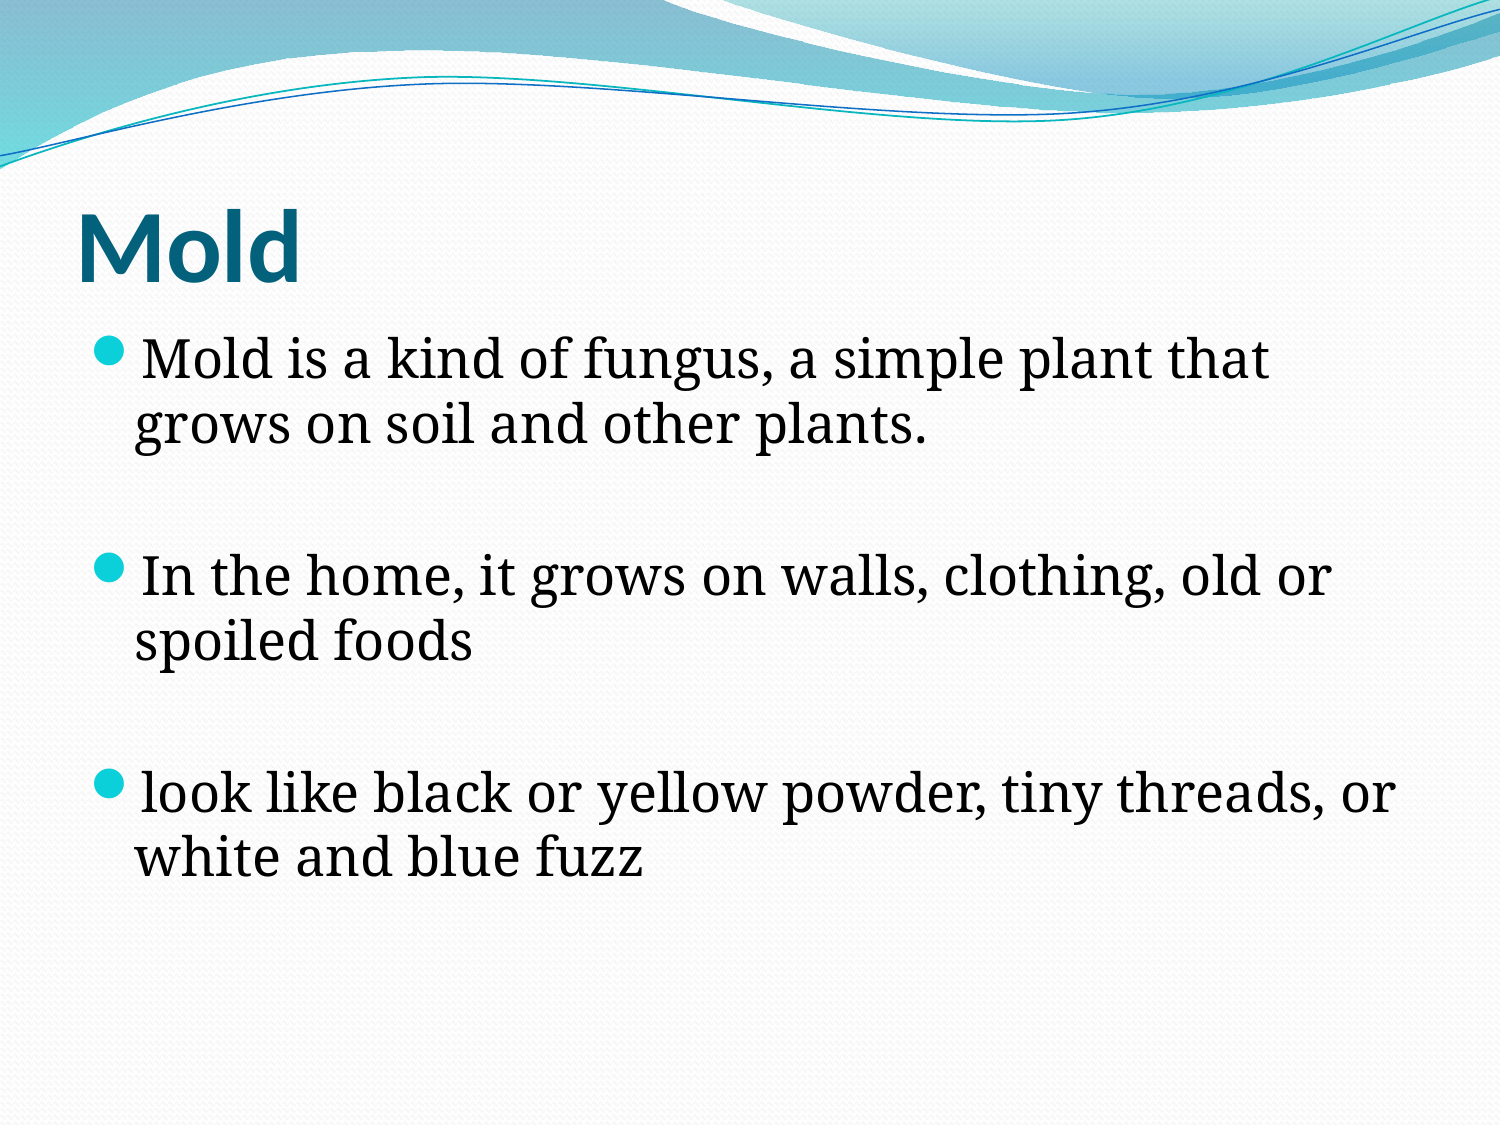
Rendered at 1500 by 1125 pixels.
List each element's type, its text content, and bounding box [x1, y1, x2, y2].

list Mold is a kind of fungus, a simple plant that grows on soil and other plants. In the home, it grows on walls, clothing, old or spoiled foods look like black or yellow powder, tiny threads, or white and blue fuzz [75, 317, 1425, 1038]
title Mold [75, 115, 1425, 303]
